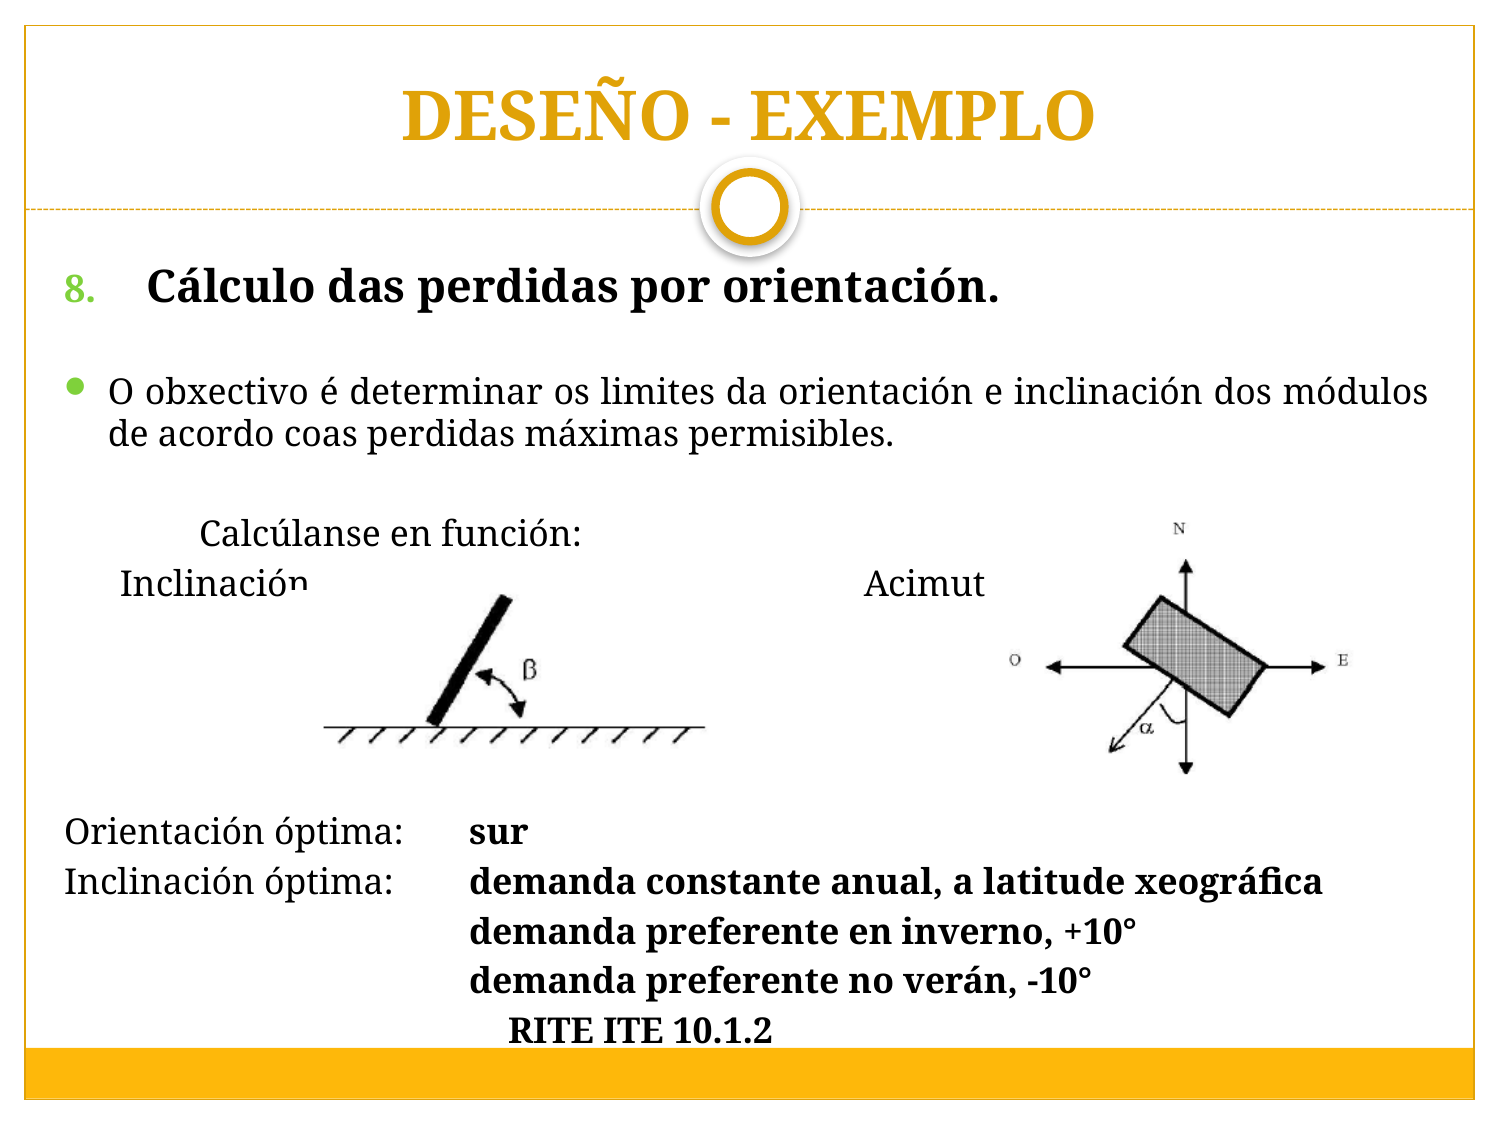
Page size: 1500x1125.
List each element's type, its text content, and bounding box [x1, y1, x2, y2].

picture [287, 590, 725, 752]
title DESEÑO - EXEMPLO [49, 37, 1450, 162]
picture [997, 514, 1365, 782]
list Cálculo das perdidas por orientación. O obxectivo é determinar os limites da orientación e inclinación dos módulos de acordo coas perdidas máximas permisibles. Calcúlanse en función: Inclinación Acimut Orientación óptima: sur Inclinación óptima: demanda constante anual, a latitude xeográfica demanda preferente en inverno, +10° demanda preferente no verán, -10° RITE ITE 10.1.2 [49, 250, 1445, 1059]
